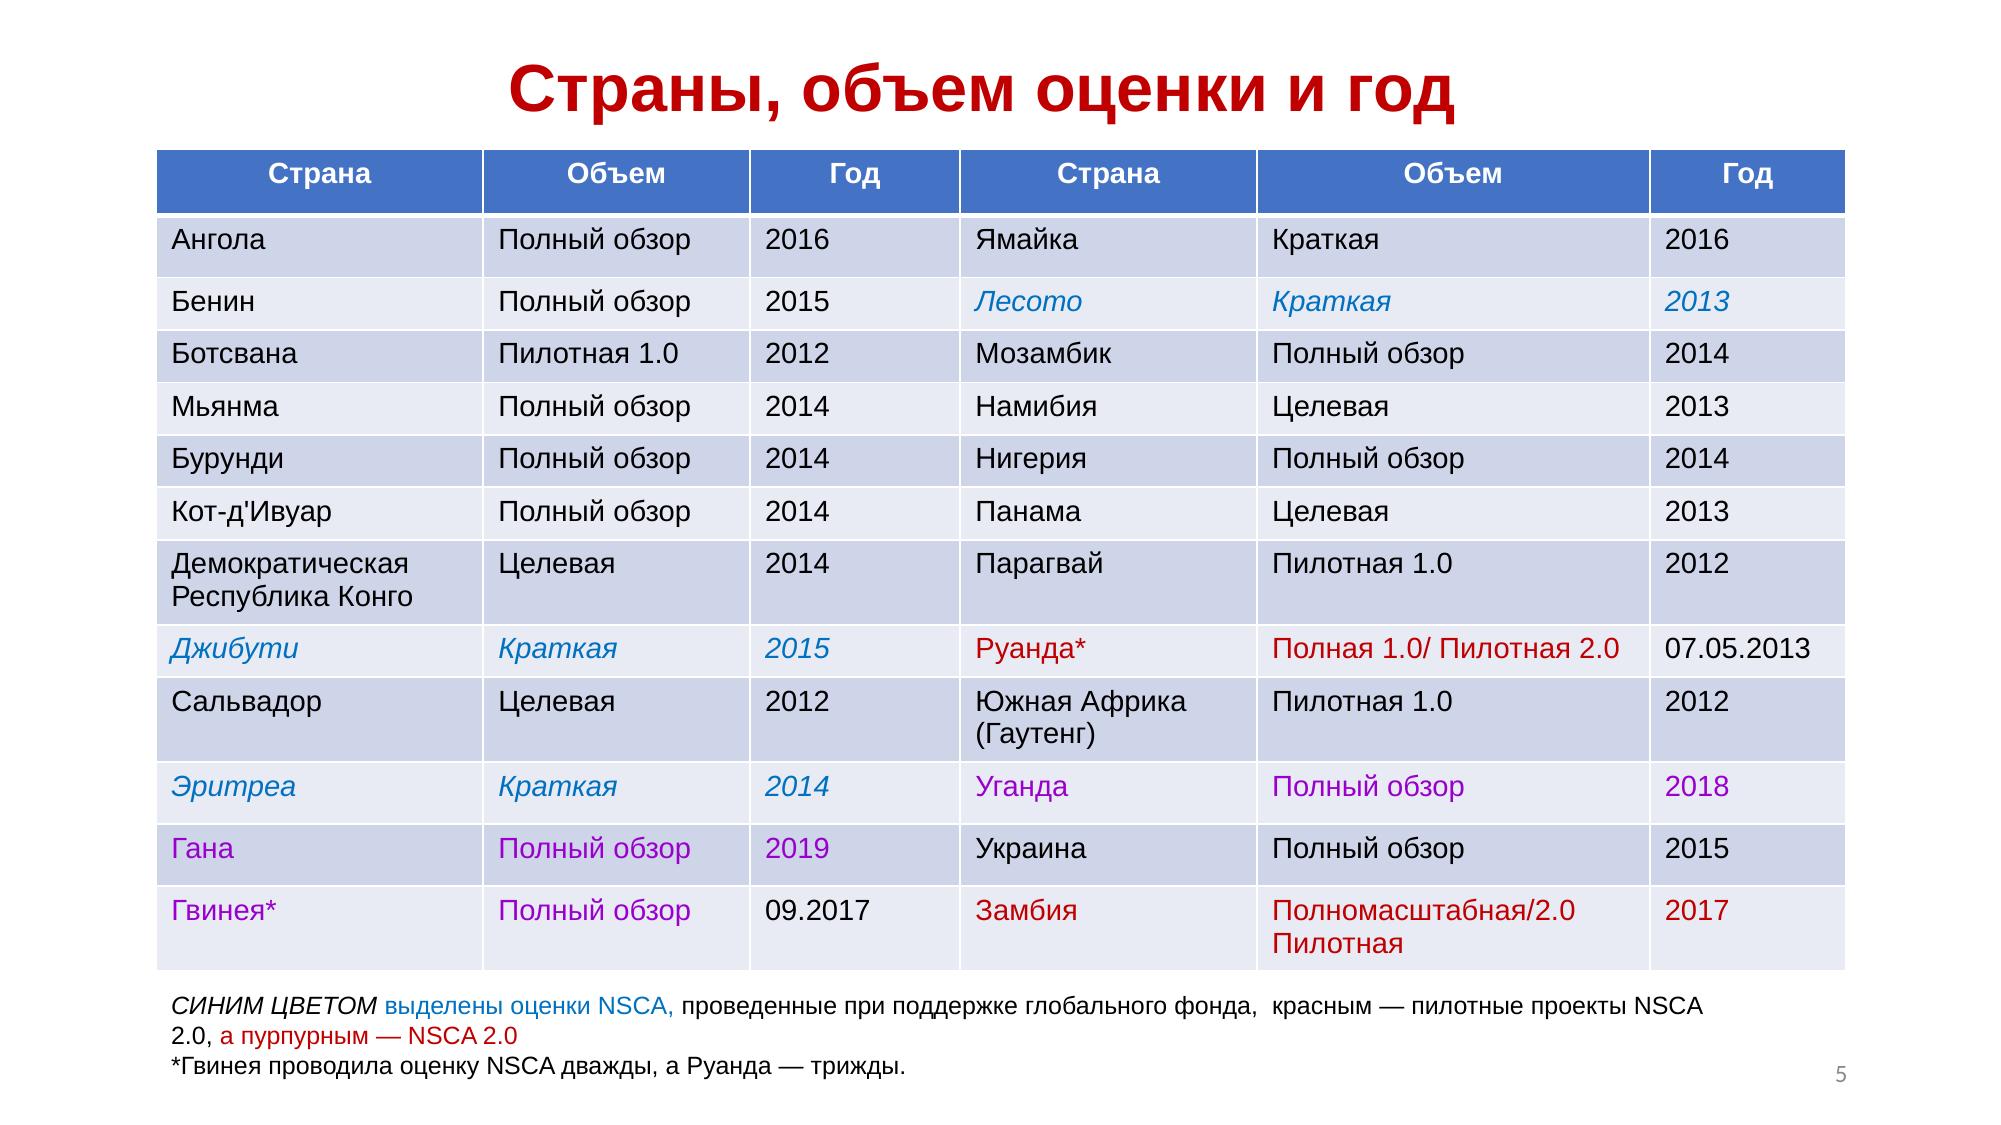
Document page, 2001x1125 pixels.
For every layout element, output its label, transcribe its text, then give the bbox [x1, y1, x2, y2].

table_cell Демократическая Республика Конго [157, 541, 482, 624]
table_cell Эритреа [157, 763, 482, 823]
table_cell Сальвадор [157, 678, 482, 761]
table_cell 2012 [1651, 541, 1845, 624]
table_cell Краткая [484, 626, 749, 676]
table_cell 2016 [1651, 218, 1845, 277]
table_cell Нигерия [961, 436, 1256, 486]
table_cell 2013 [1651, 488, 1845, 539]
table_cell Джибути [157, 626, 482, 676]
table_cell 2014 [751, 436, 959, 486]
table_header Страна [157, 150, 482, 213]
table_cell Пилотная 1.0 [1258, 678, 1649, 761]
table_cell Замбия [961, 887, 1256, 970]
table_cell Полный обзор [484, 825, 749, 885]
table_cell Ангола [157, 218, 482, 277]
table_header Объем [1258, 150, 1649, 213]
table_cell 2014 [751, 541, 959, 624]
table_cell Полный обзор [484, 436, 749, 486]
table_cell Полный обзор [1258, 331, 1649, 382]
table_header Страна [961, 150, 1256, 213]
table_cell Целевая [484, 678, 749, 761]
table_cell 2019 [751, 825, 959, 885]
table_cell Парагвай [961, 541, 1256, 624]
table_cell Целевая [484, 541, 749, 624]
table_cell Мозамбик [961, 331, 1256, 382]
table_cell 09.2017 [751, 887, 959, 970]
table_cell 2018 [1651, 763, 1845, 823]
table_header Объем [484, 150, 749, 213]
table_cell Полный обзор [484, 887, 749, 970]
table_cell 2012 [751, 331, 959, 382]
table_cell 2013 [1651, 278, 1845, 329]
table_cell Полный обзор [484, 383, 749, 434]
text_box СИНИМ ЦВЕТОМ выделены оценки NSCA, проведенные при поддержке глобального фонда, красным — пилотные проекты NSCA 2.0, а пурпурным — NSCA 2.0 *Гвинея проводила оценку NSCA дважды, а Руанда — трижды. [156, 982, 1763, 1087]
table_cell 2014 [1651, 436, 1845, 486]
table_cell Панама [961, 488, 1256, 539]
table_cell 2014 [1651, 331, 1845, 382]
table_cell Полномасштабная/2.0 Пилотная [1258, 887, 1649, 970]
table_cell 2013 [1651, 383, 1845, 434]
table_cell 2015 [751, 278, 959, 329]
table_cell 2014 [751, 383, 959, 434]
table_cell 2016 [751, 218, 959, 277]
table_header Год [751, 150, 959, 213]
table_cell 07.05.2013 [1651, 626, 1845, 676]
table_cell Украина [961, 825, 1256, 885]
table_cell Полный обзор [1258, 436, 1649, 486]
table_cell Целевая [1258, 488, 1649, 539]
table_cell 2012 [1651, 678, 1845, 761]
table_cell Краткая [484, 763, 749, 823]
table_cell Мьянма [157, 383, 482, 434]
table_cell Полный обзор [484, 278, 749, 329]
table_cell 2014 [751, 763, 959, 823]
table_cell Пилотная 1.0 [484, 331, 749, 382]
table_cell Ботсвана [157, 331, 482, 382]
table_cell Бенин [157, 278, 482, 329]
table_cell Уганда [961, 763, 1256, 823]
table_cell Полный обзор [1258, 763, 1649, 823]
text_box Страны, объем оценки и год [493, 37, 1544, 133]
table_cell Пилотная 1.0 [1258, 541, 1649, 624]
table_cell Южная Африка (Гаутенг) [961, 678, 1256, 761]
table_cell Полная 1.0/ Пилотная 2.0 [1258, 626, 1649, 676]
table_cell 2015 [1651, 825, 1845, 885]
table_cell Гана [157, 825, 482, 885]
table_cell Целевая [1258, 383, 1649, 434]
table_cell Лесото [961, 278, 1256, 329]
table_cell Полный обзор [484, 488, 749, 539]
table_cell Краткая [1258, 218, 1649, 277]
table_cell Руанда* [961, 626, 1256, 676]
slide_number 5 [1412, 1042, 1863, 1103]
table_cell Краткая [1258, 278, 1649, 329]
table_cell Намибия [961, 383, 1256, 434]
table_cell 2012 [751, 678, 959, 761]
table_cell Кот-д'Ивуар [157, 488, 482, 539]
table_cell Полный обзор [484, 218, 749, 277]
table_cell 2015 [751, 626, 959, 676]
table_cell Гвинея* [157, 887, 482, 970]
table_cell Бурунди [157, 436, 482, 486]
table_cell 2014 [751, 488, 959, 539]
table_header Год [1651, 150, 1845, 213]
table_cell Полный обзор [1258, 825, 1649, 885]
table_cell Ямайка [961, 218, 1256, 277]
table_cell 2017 [1651, 887, 1845, 970]
